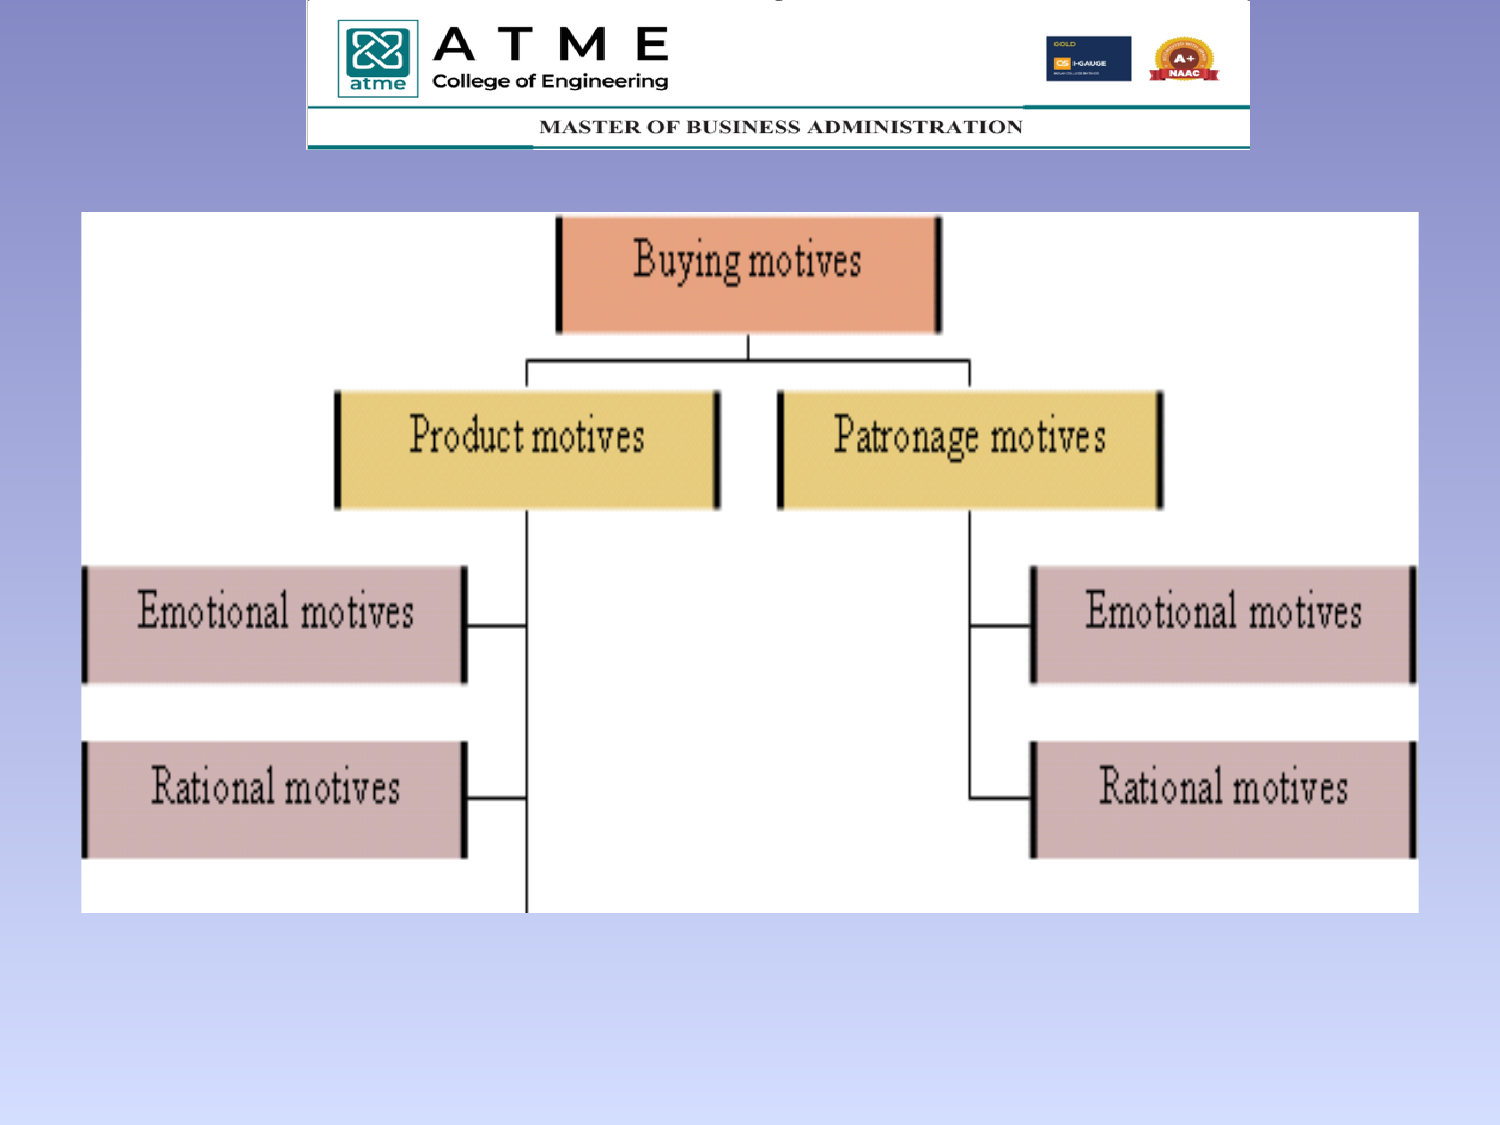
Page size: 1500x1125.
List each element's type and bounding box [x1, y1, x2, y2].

list [80, 212, 1419, 913]
picture [306, 0, 1250, 150]
